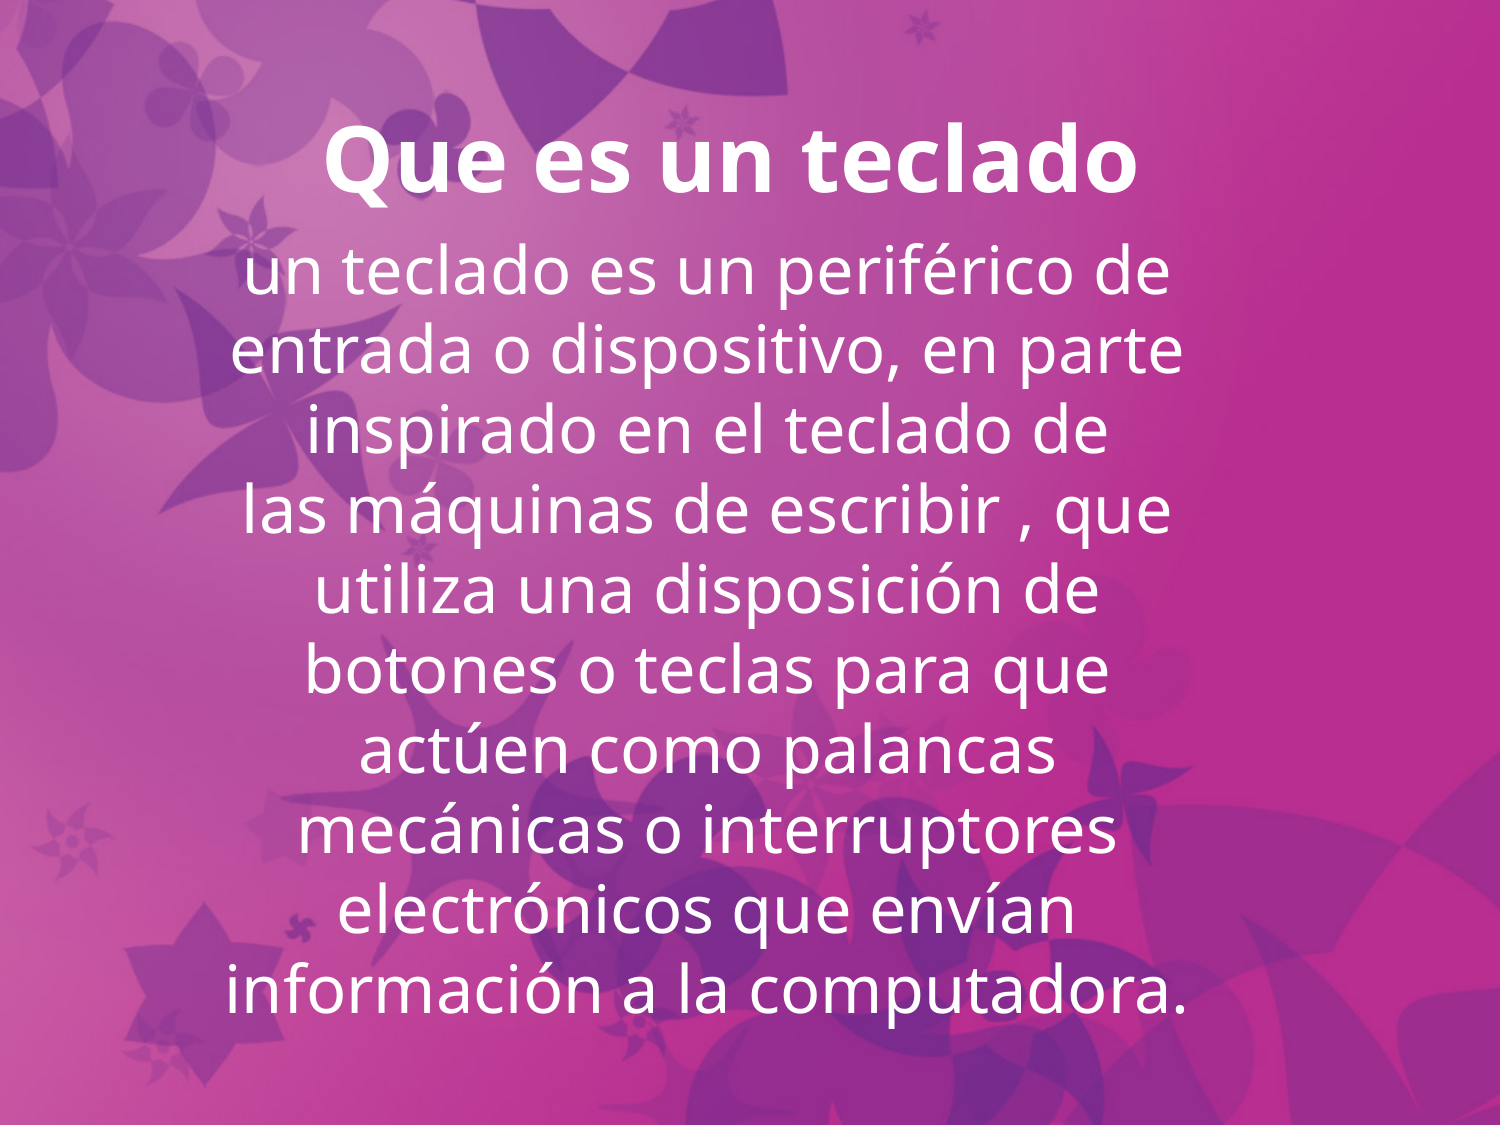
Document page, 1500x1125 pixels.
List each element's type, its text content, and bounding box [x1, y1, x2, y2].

picture [0, 0, 1500, 1125]
subtitle un teclado es un periférico de entrada o dispositivo, en parte inspirado en el teclado de las máquinas de escribir , que utiliza una disposición de botones o teclas para que actúen como palancas mecánicas o interruptores electrónicos que envían información a la computadora. [183, 219, 1233, 508]
title Que es un teclado [93, 35, 1369, 277]
